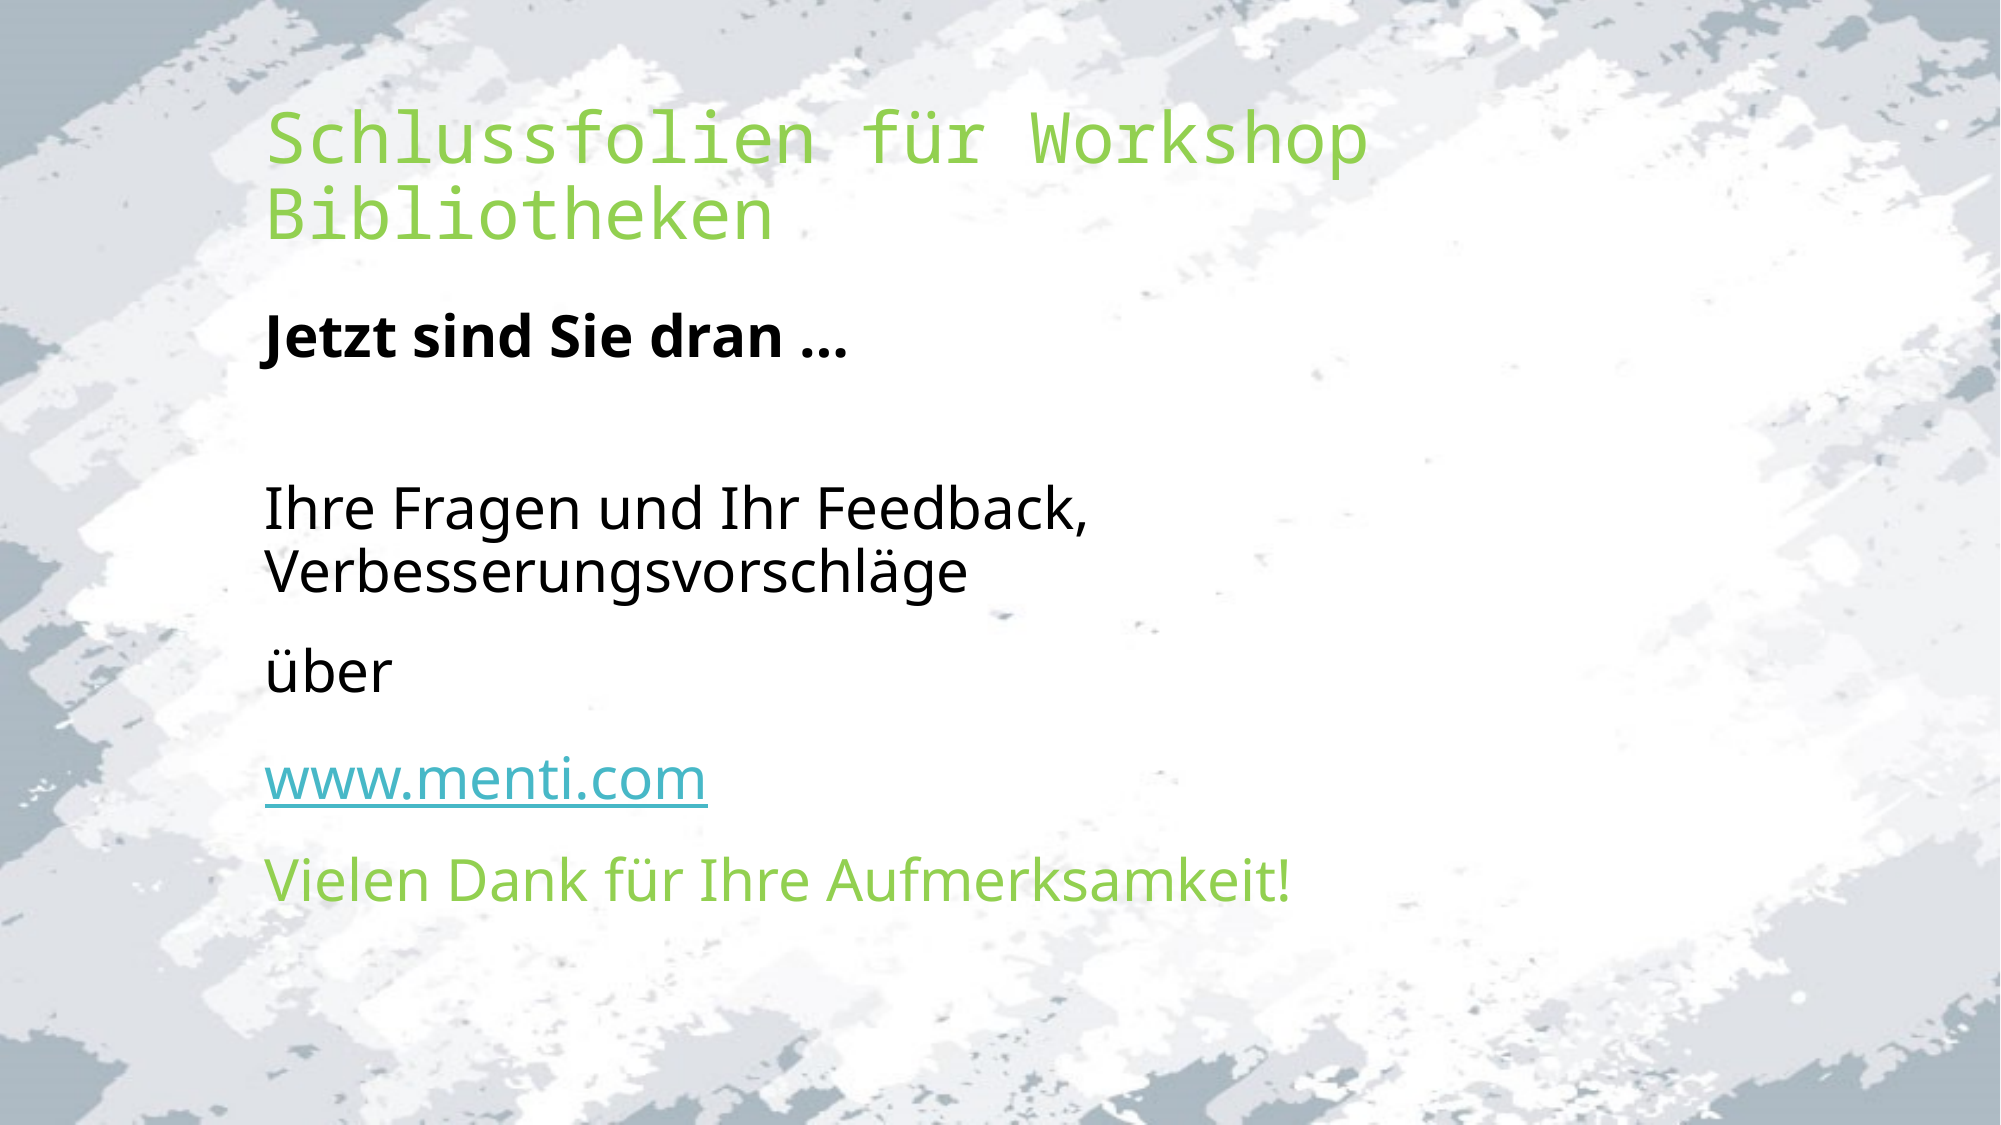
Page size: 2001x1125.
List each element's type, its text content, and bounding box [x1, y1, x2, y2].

picture [0, 0, 2001, 1125]
title Schlussfolien für Workshop Bibliotheken [249, 75, 1812, 263]
list Jetzt sind Sie dran … Ihre Fragen und Ihr Feedback, Verbesserungsvorschläge über www.menti.com Vielen Dank für Ihre Aufmerksamkeit! [249, 299, 1750, 1000]
